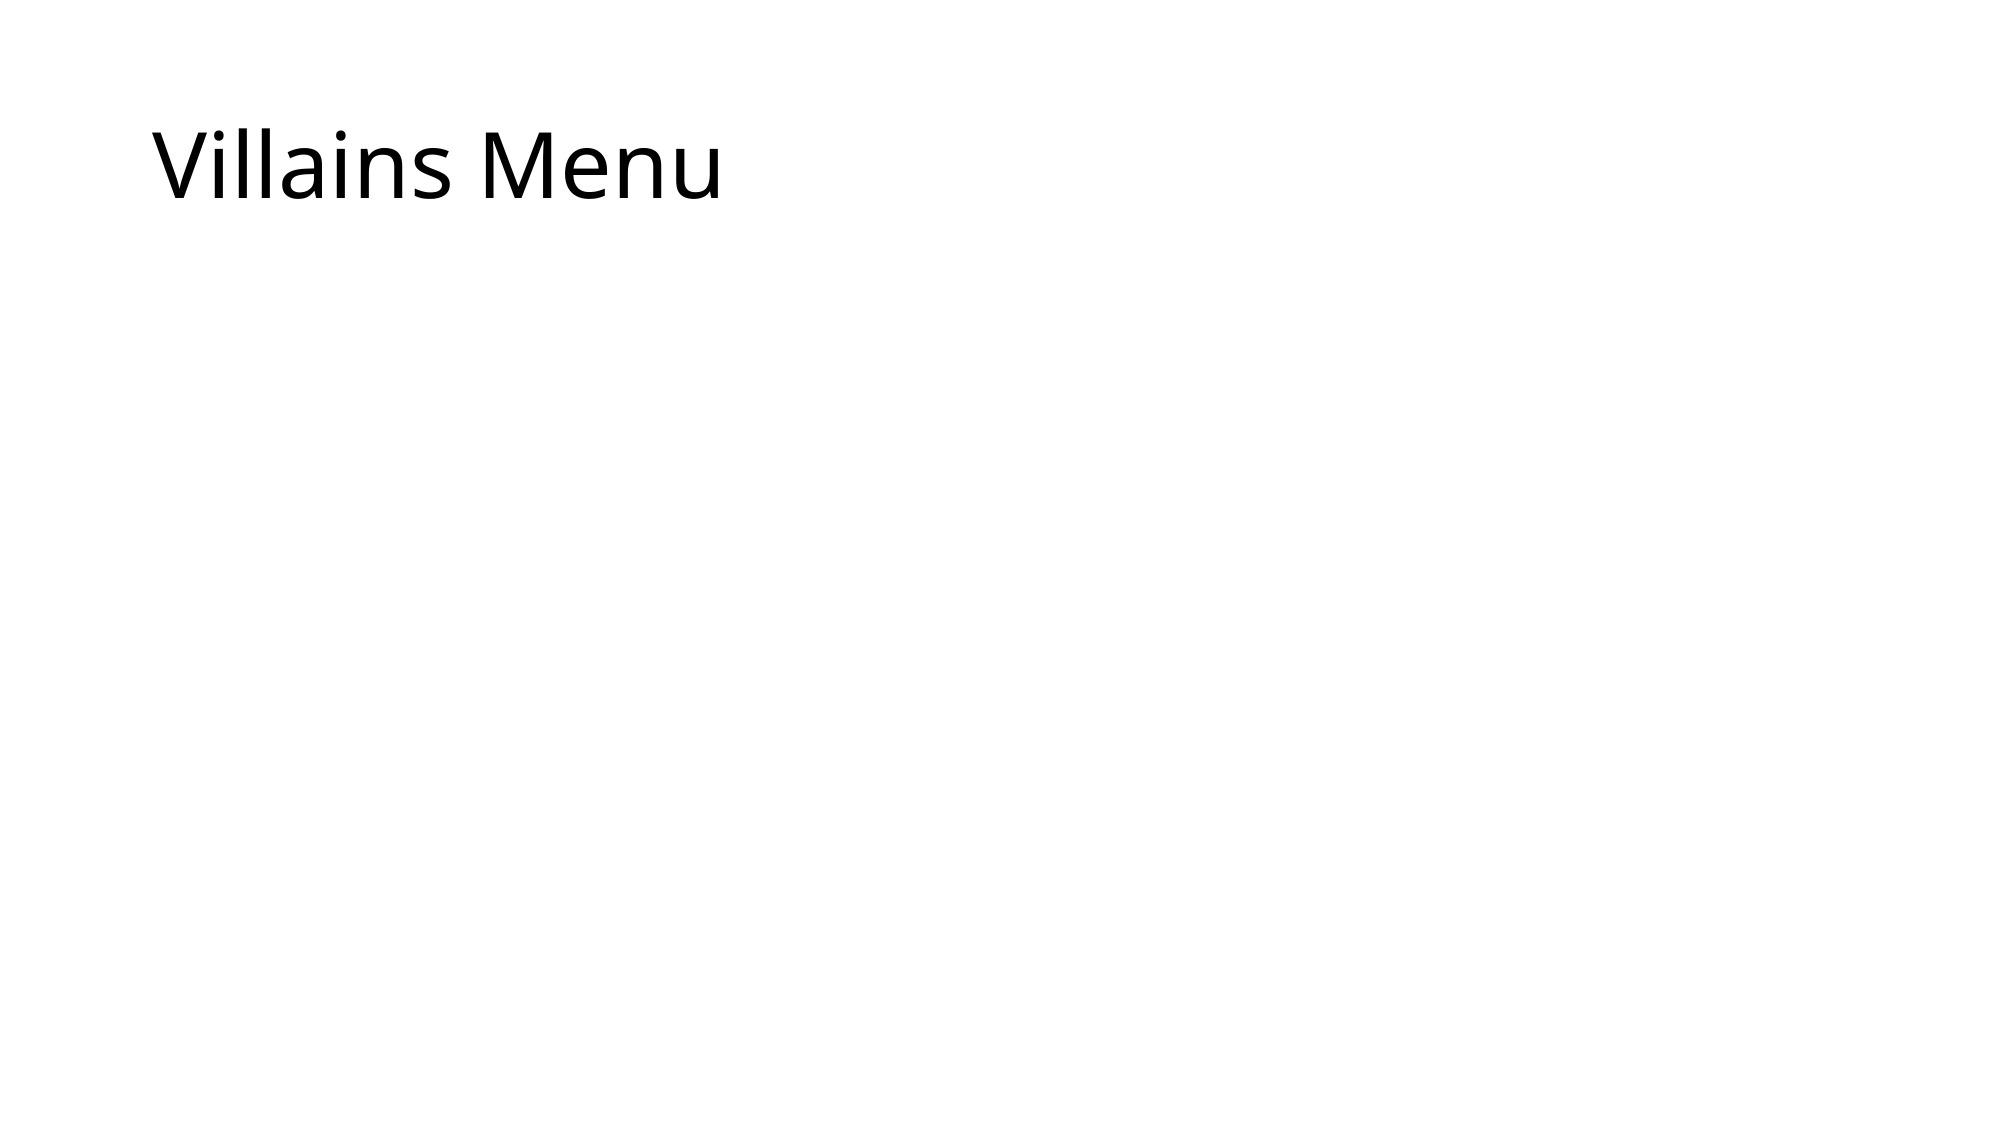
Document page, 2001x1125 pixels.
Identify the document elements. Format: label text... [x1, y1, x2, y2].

title Villains Menu [137, 59, 1863, 278]
